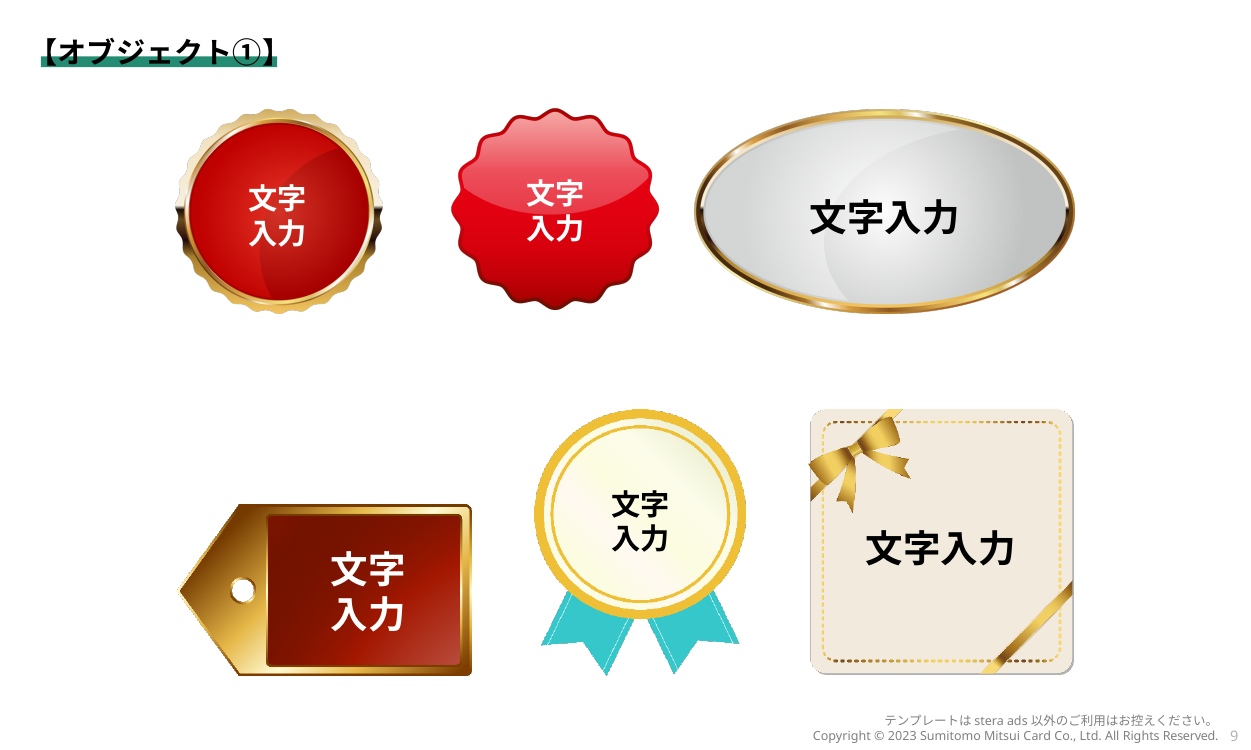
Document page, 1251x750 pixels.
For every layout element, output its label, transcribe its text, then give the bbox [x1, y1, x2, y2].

text_box 【オブジェクト①】 [13, 26, 349, 77]
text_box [807, 409, 1074, 676]
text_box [533, 409, 746, 676]
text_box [694, 109, 1075, 314]
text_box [451, 108, 659, 310]
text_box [175, 109, 383, 315]
slide_number 8 [951, 726, 1239, 744]
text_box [176, 503, 472, 677]
